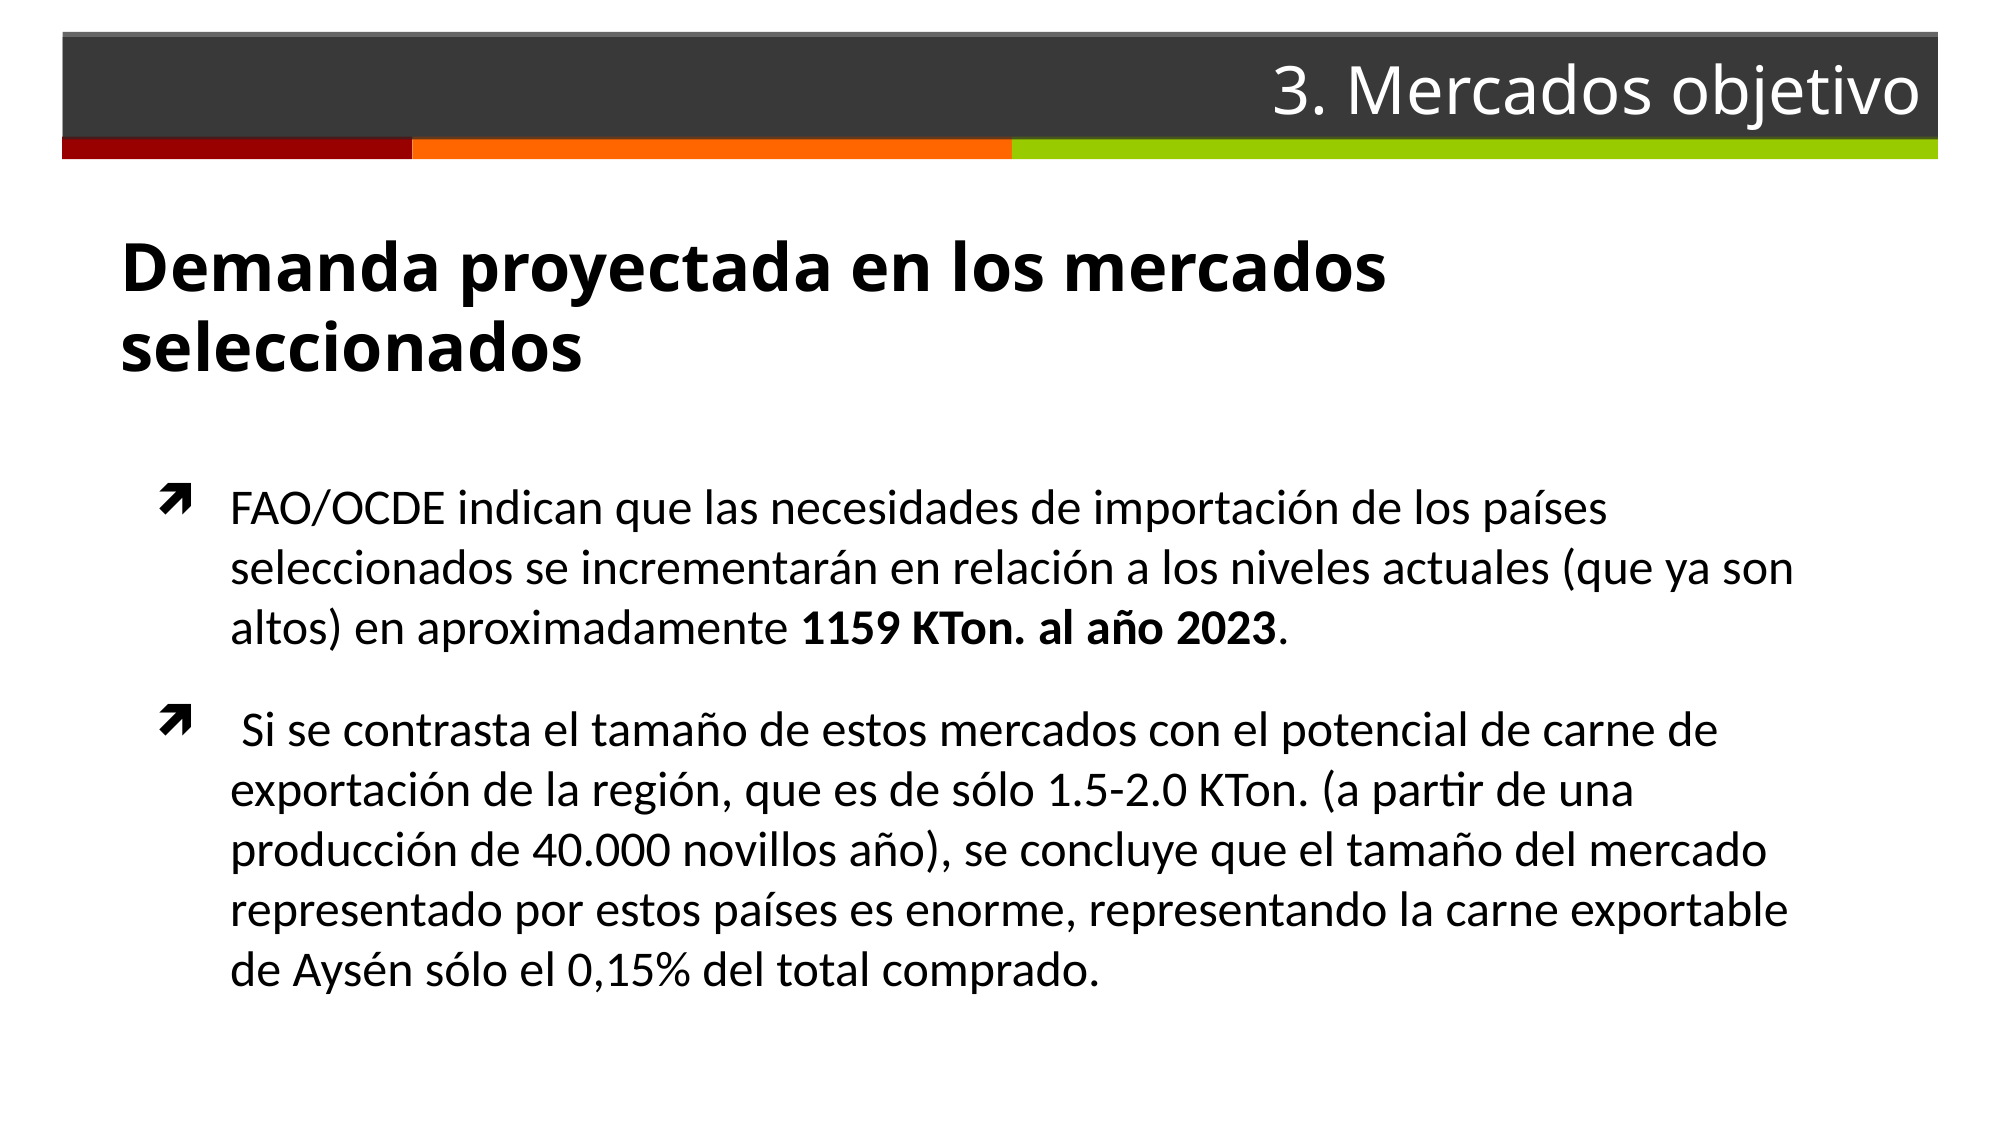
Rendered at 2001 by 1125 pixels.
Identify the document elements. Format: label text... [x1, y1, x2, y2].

text_box Demanda proyectada en los mercados seleccionados [105, 195, 1831, 413]
list FAO/OCDE indican que las necesidades de importación de los países seleccionados se incrementarán en relación a los niveles actuales (que ya son altos) en aproximadamente 1159 KTon. al año 2023. Si se contrasta el tamaño de estos mercados con el potencial de carne de exportación de la región, que es de sólo 1.5-2.0 KTon. (a partir de una producción de 40.000 novillos año), se concluye que el tamaño del mercado representado por estos países es enorme, representando la carne exportable de Aysén sólo el 0,15% del total comprado. [140, 466, 1866, 1058]
title 3. Mercados objetivo [62, 37, 1938, 140]
